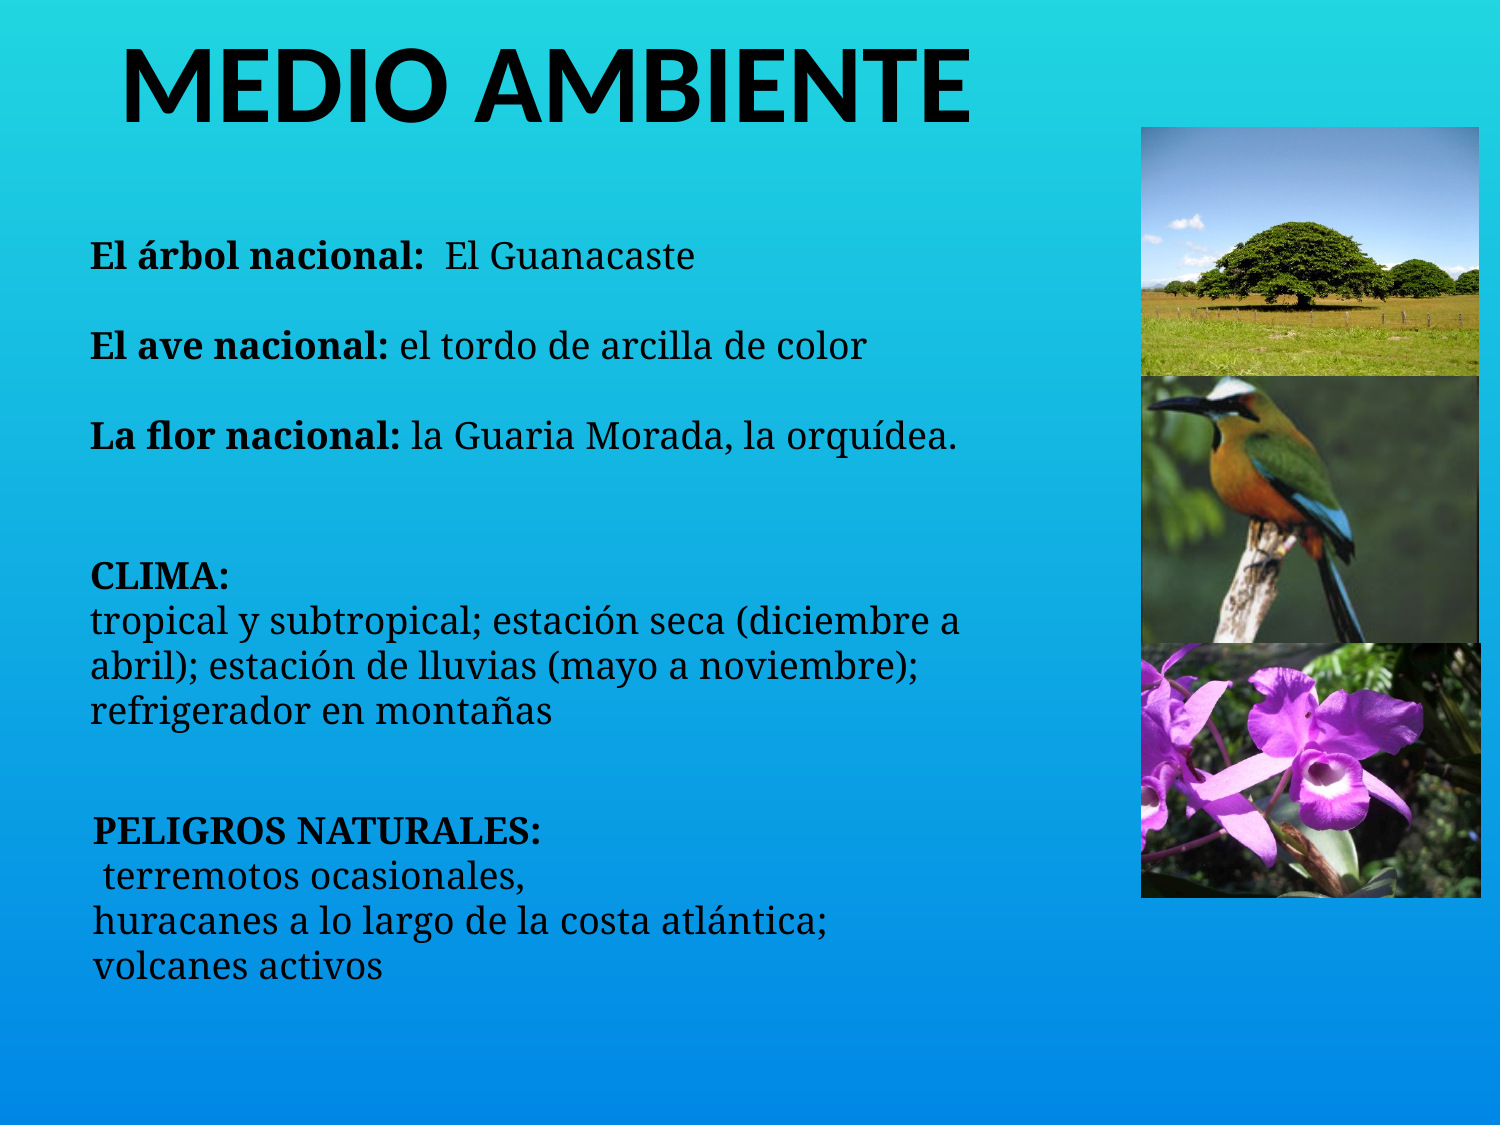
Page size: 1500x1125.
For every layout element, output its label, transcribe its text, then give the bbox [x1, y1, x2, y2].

text_box El árbol nacional: El Guanacaste El ave nacional: el tordo de arcilla de color La flor nacional: la Guaria Morada, la orquídea. [74, 224, 1091, 465]
text_box PELIGROS NATURALES: terremotos ocasionales, huracanes a lo largo de la costa atlántica; volcanes activos [78, 799, 850, 995]
text_box CLIMA: tropical y subtropical; estación seca (diciembre a abril); estación de lluvias (mayo a noviembre); refrigerador en montañas [74, 544, 1047, 740]
text_box MEDIO AMBIENTE [104, 2, 990, 153]
picture [0, 127, 1500, 902]
